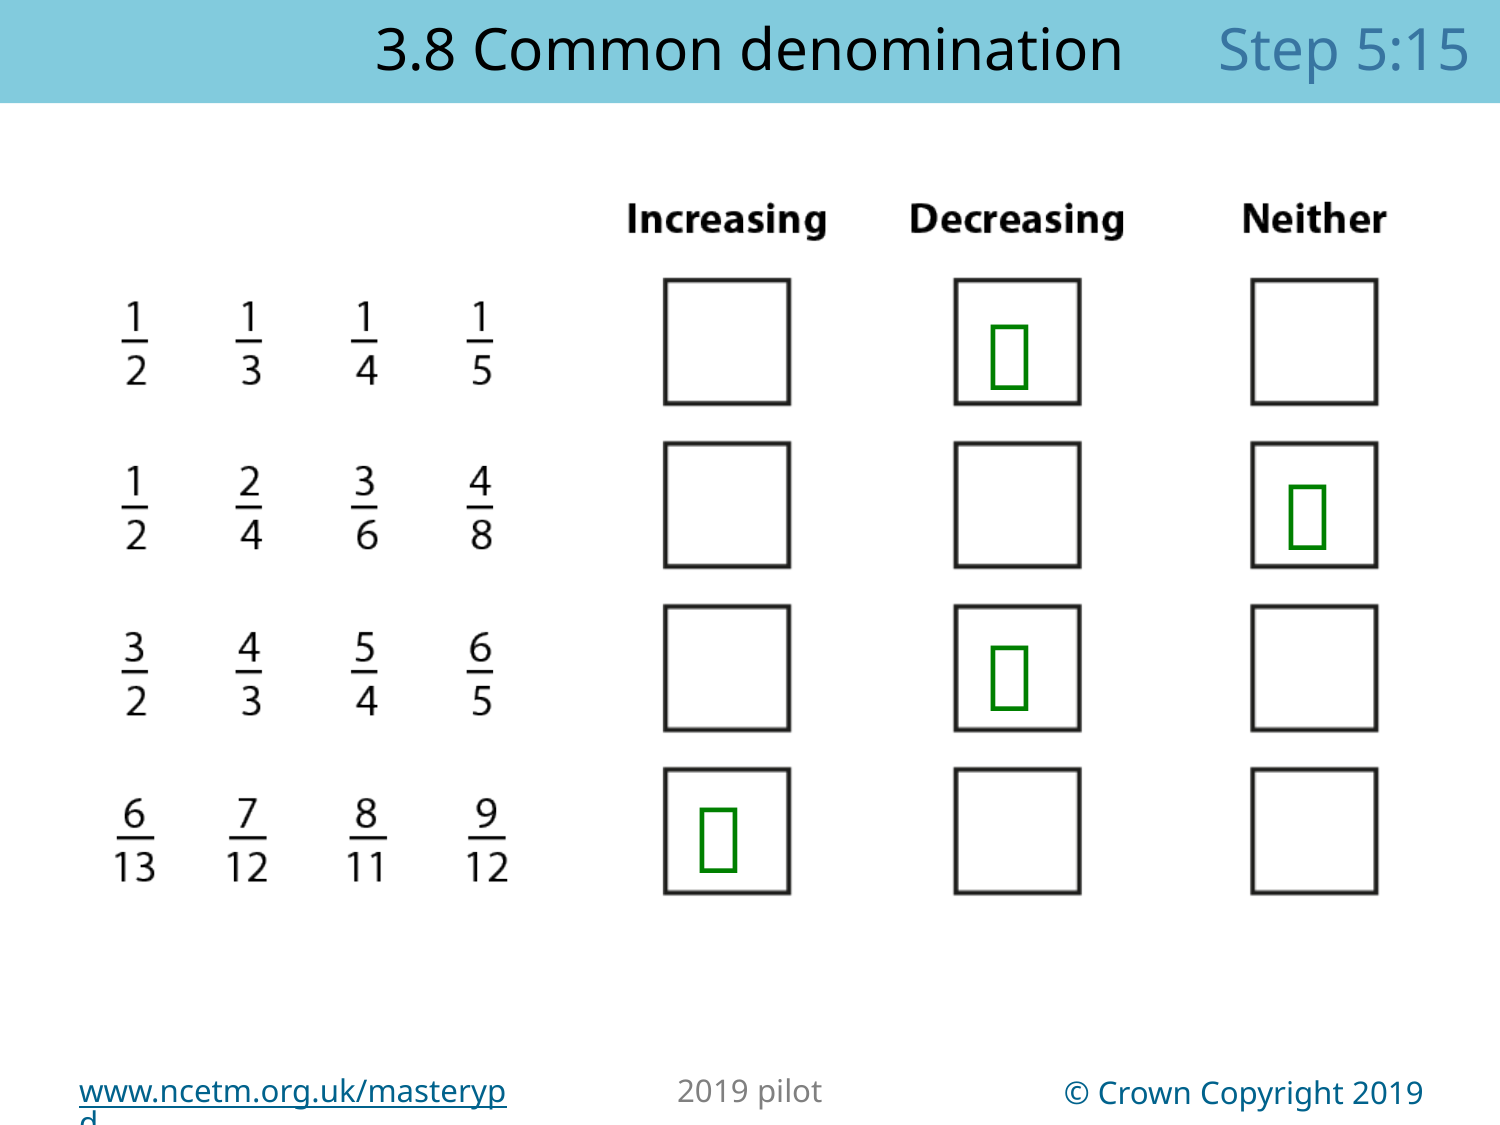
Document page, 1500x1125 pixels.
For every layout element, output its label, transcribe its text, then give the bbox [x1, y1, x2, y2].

list Step 5:15 [0, 0, 1500, 104]
picture [101, 197, 1399, 928]
